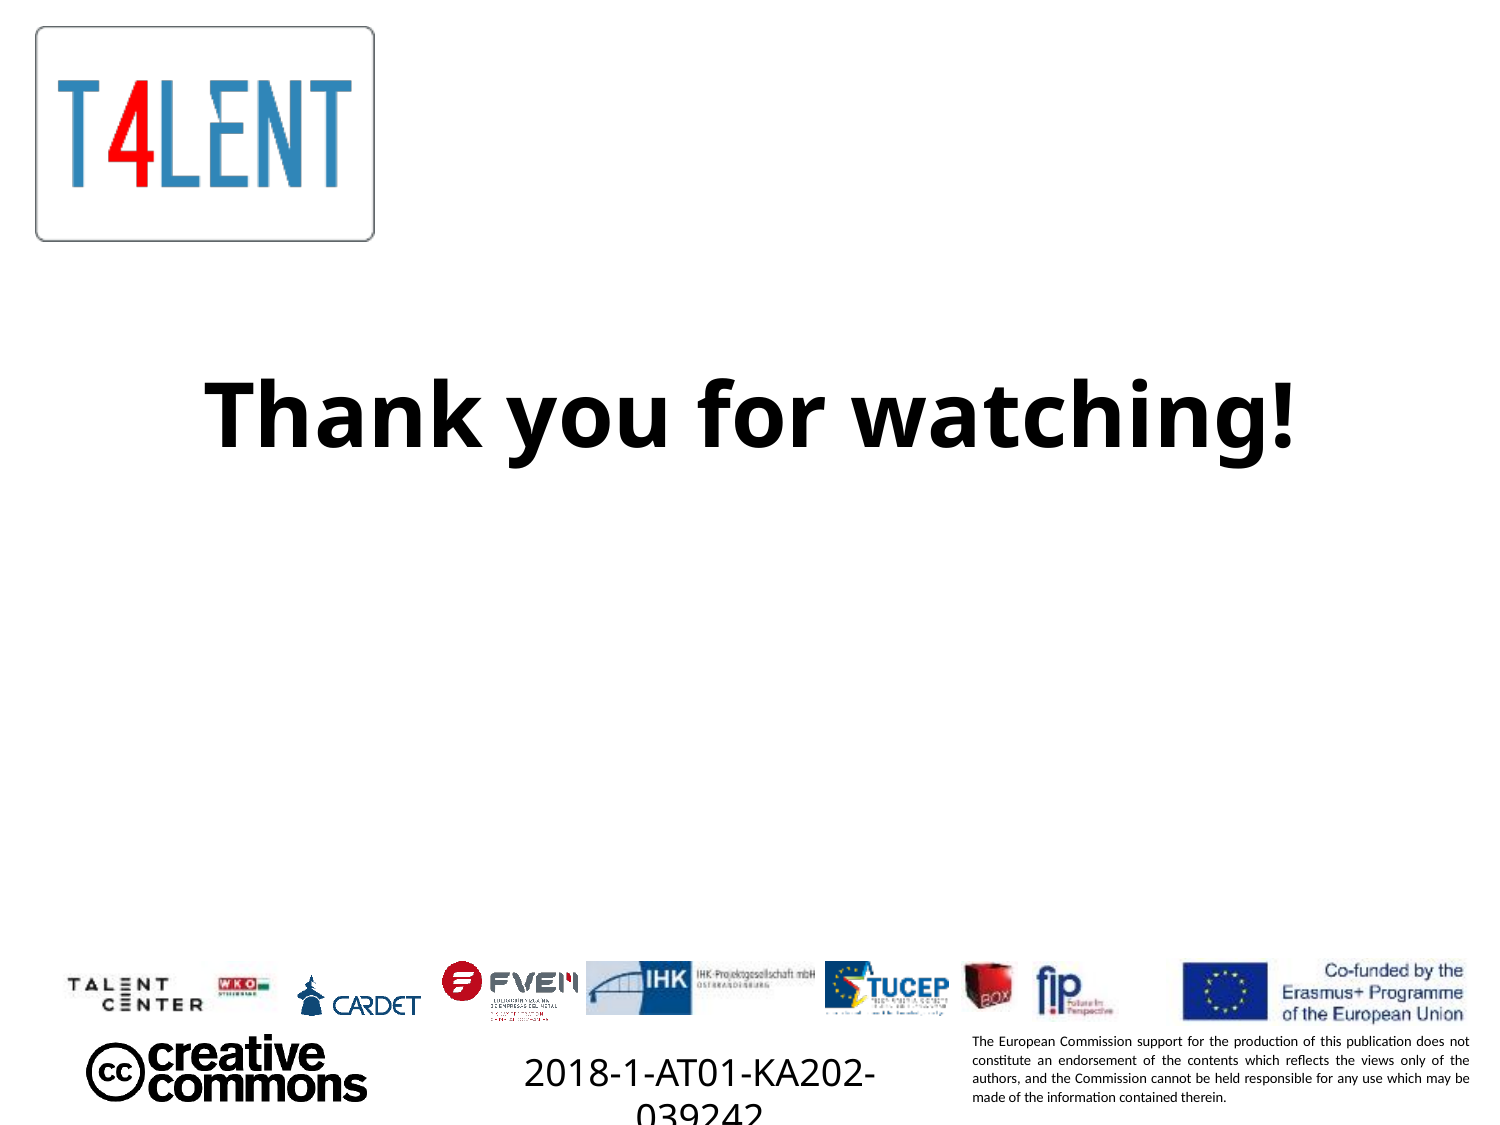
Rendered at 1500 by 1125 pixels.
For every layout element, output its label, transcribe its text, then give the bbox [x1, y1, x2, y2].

picture [585, 960, 815, 1015]
picture [35, 26, 375, 242]
picture [1031, 960, 1119, 1023]
title Thank you for watching! [187, 258, 1313, 576]
picture [824, 960, 949, 1017]
text_box 2018-1-AT01-KA202-039242 [454, 1040, 946, 1102]
picture [85, 1034, 367, 1102]
picture [960, 960, 1018, 1012]
picture [50, 960, 288, 1027]
picture [442, 960, 578, 1021]
picture [1166, 958, 1478, 1026]
picture [294, 960, 425, 1028]
